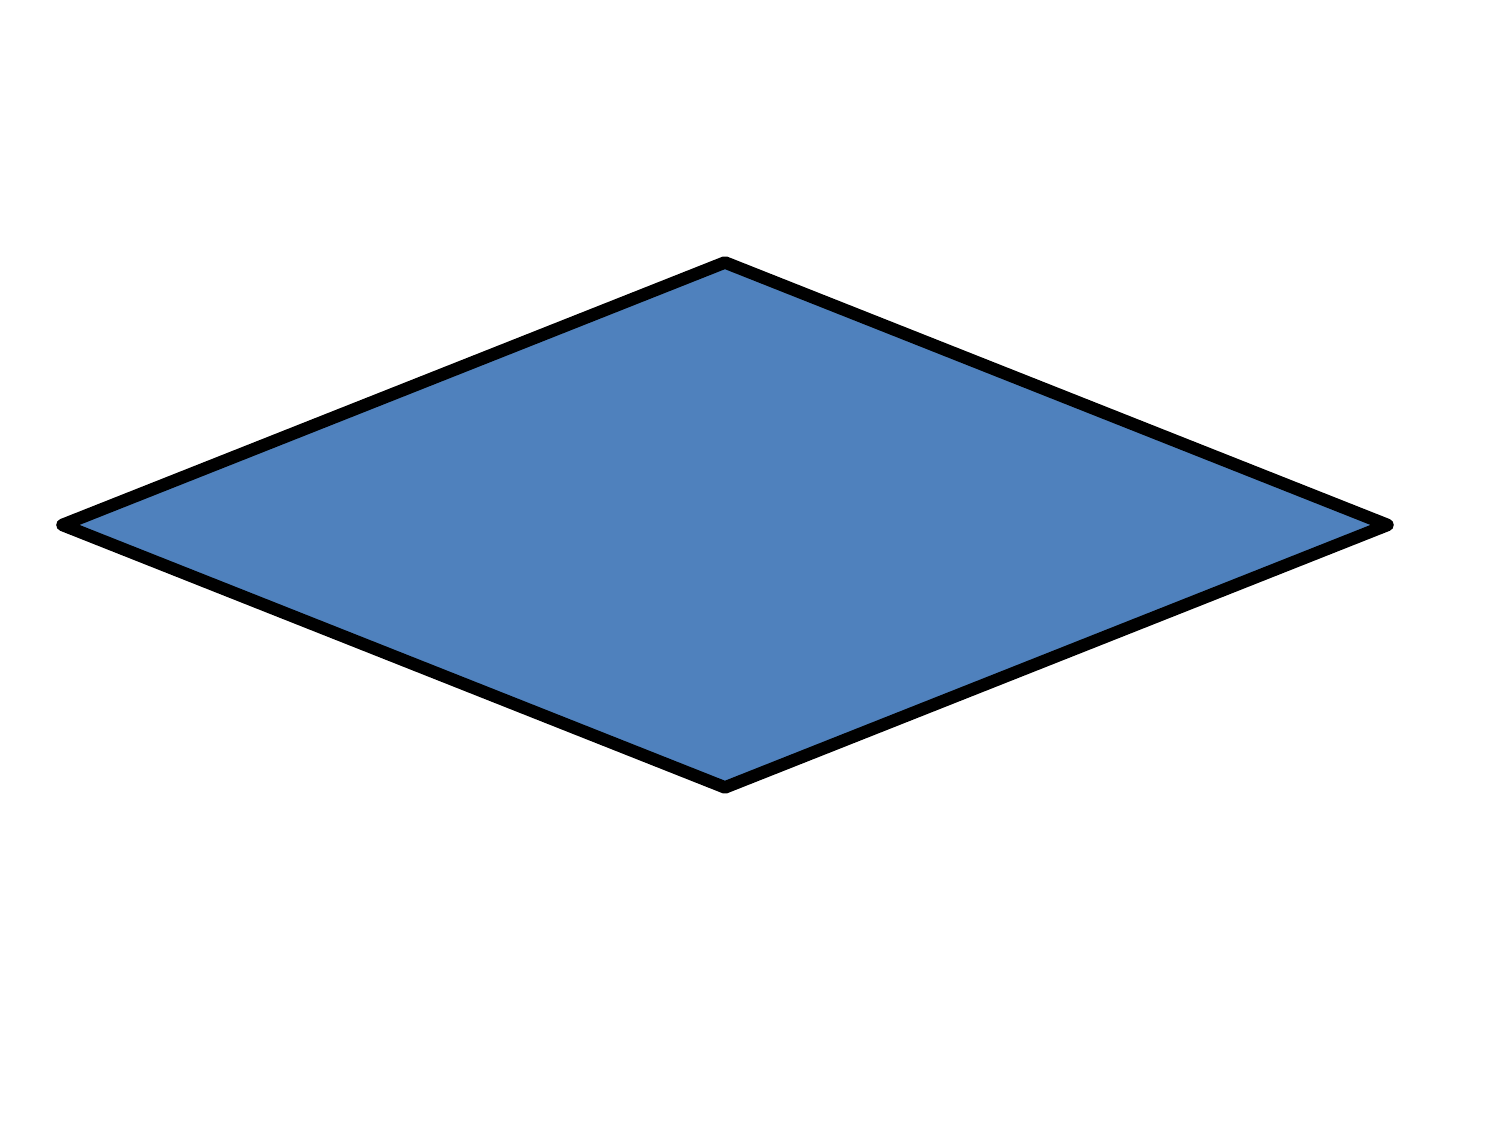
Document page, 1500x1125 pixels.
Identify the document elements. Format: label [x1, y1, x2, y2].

text_box [60, 260, 1390, 790]
